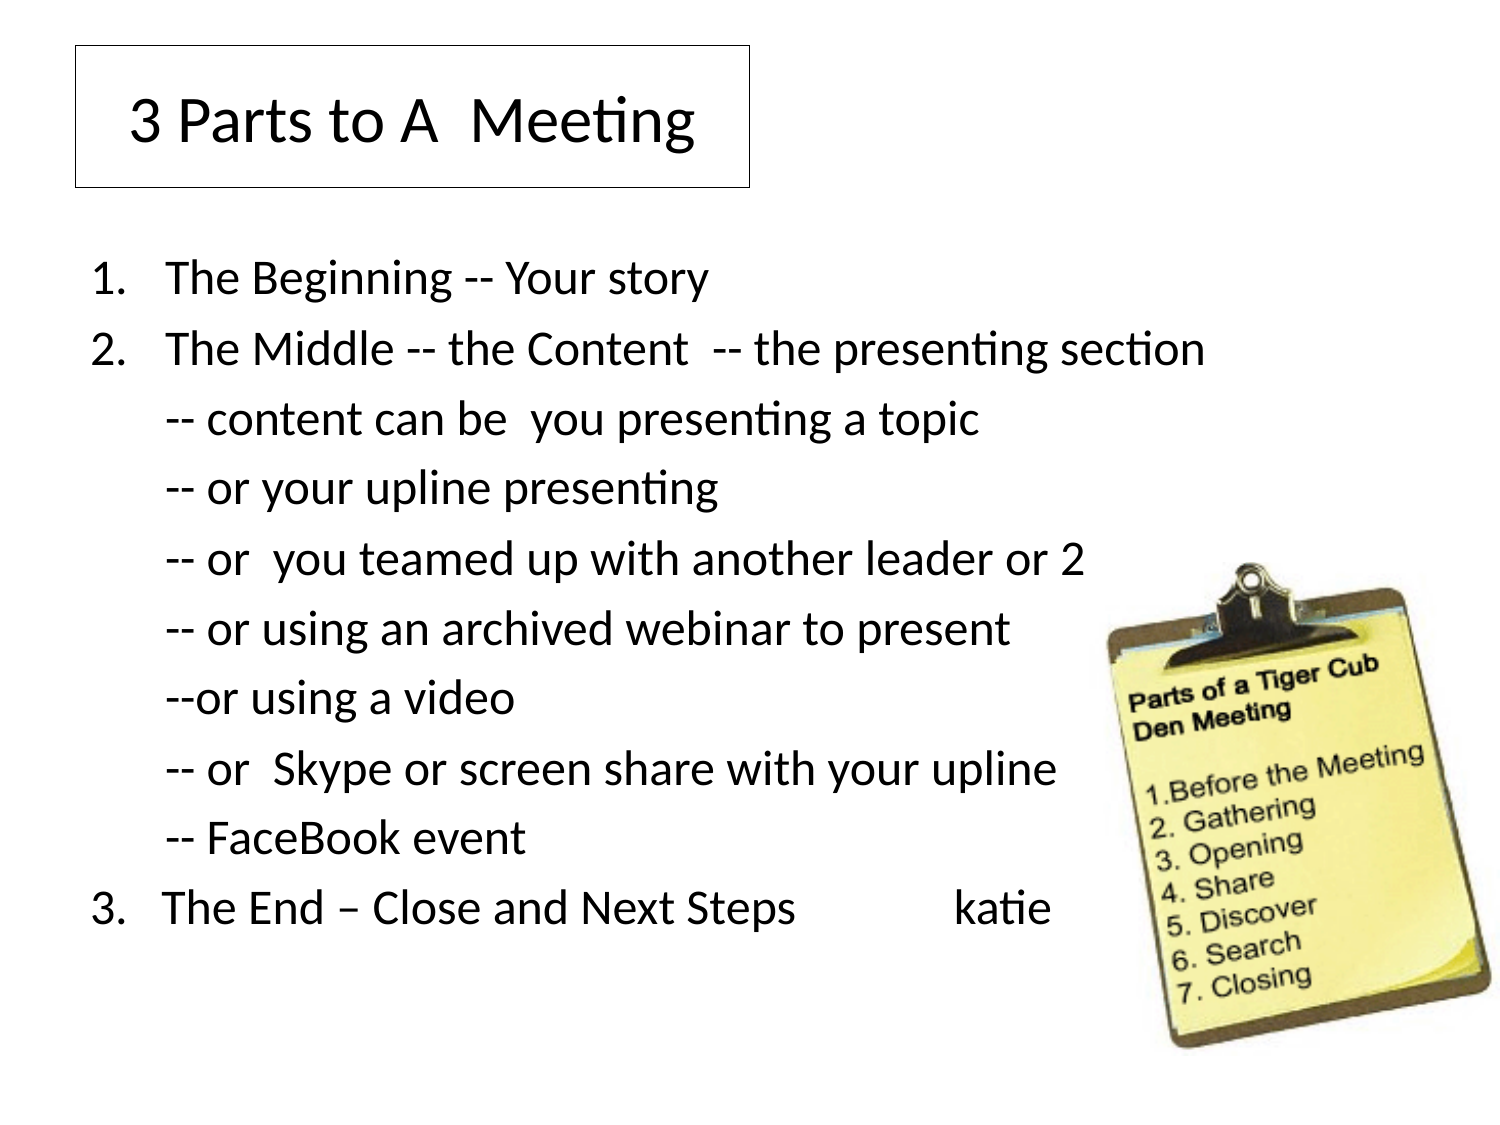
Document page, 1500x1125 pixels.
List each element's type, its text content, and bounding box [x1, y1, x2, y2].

title 3 Parts to A Meeting [75, 45, 750, 188]
picture [1074, 562, 1500, 1056]
list The Beginning -- Your story The Middle -- the Content -- the presenting section -- content can be you presenting a topic -- or your upline presenting -- or you teamed up with another leader or 2 -- or using an archived webinar to present --or using a video -- or Skype or screen share with your upline -- FaceBook event 3. The End – Close and Next Steps katie [75, 237, 1425, 1075]
